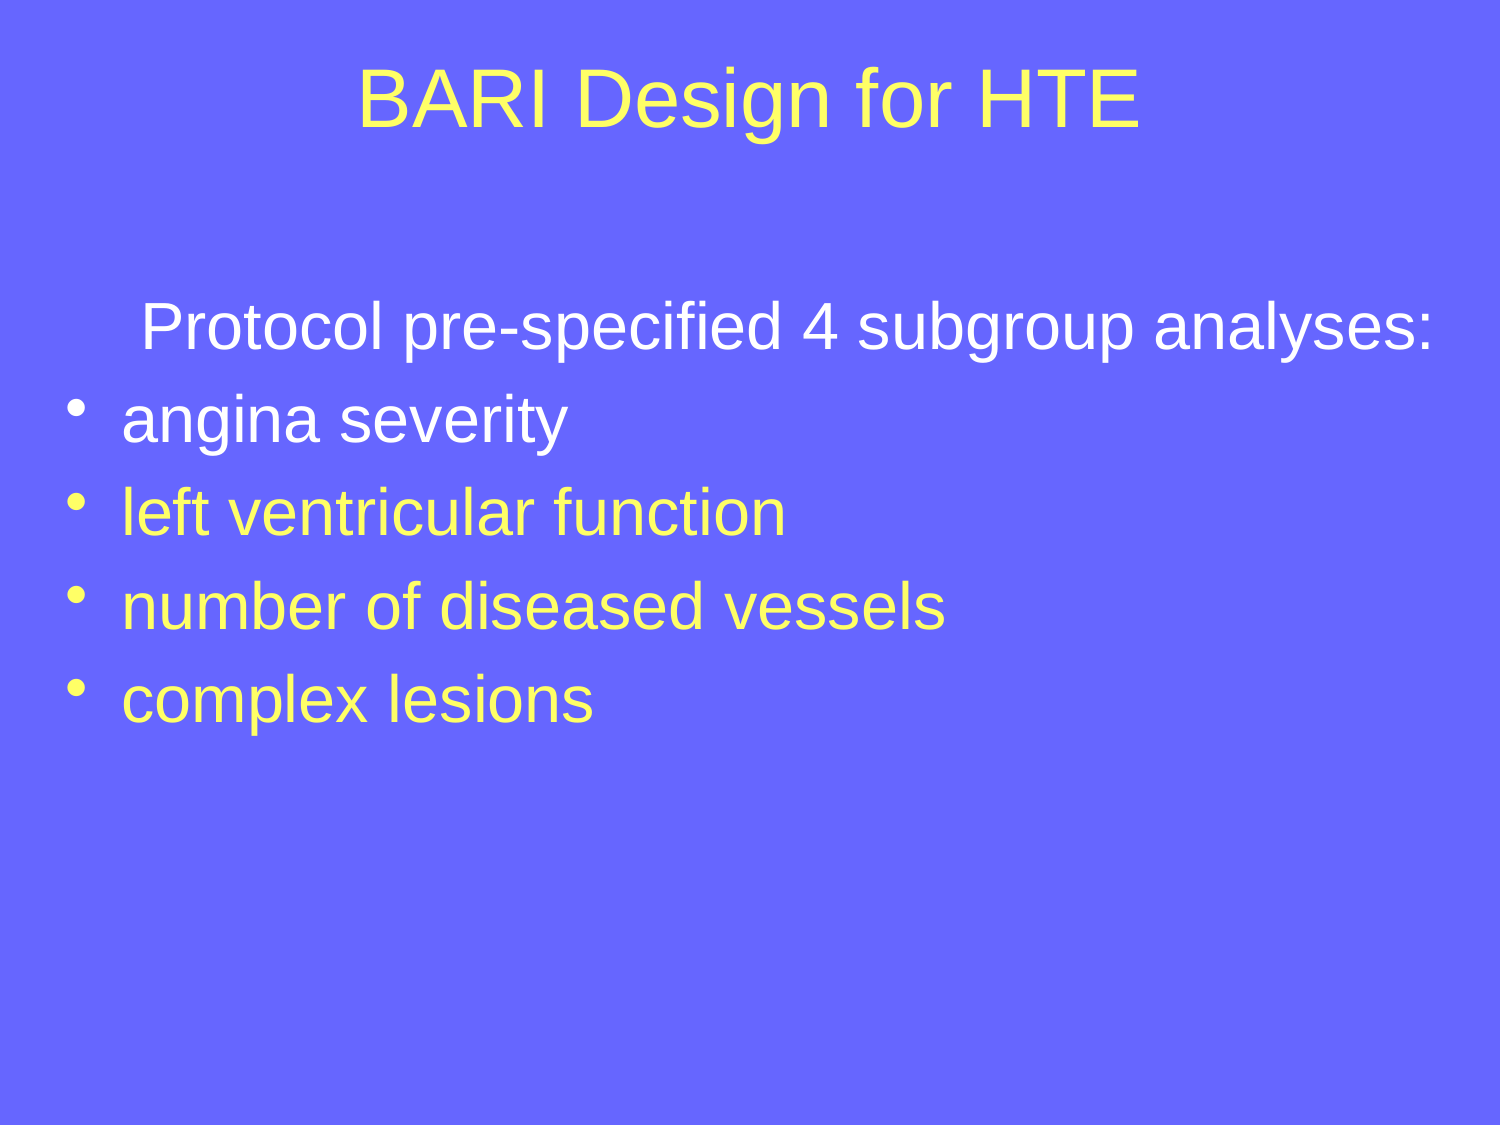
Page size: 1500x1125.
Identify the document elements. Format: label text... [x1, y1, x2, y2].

list Protocol pre-specified 4 subgroup analyses: angina severity left ventricular function number of diseased vessels complex lesions [49, 274, 1476, 1101]
title BARI Design for HTE [74, 0, 1426, 188]
